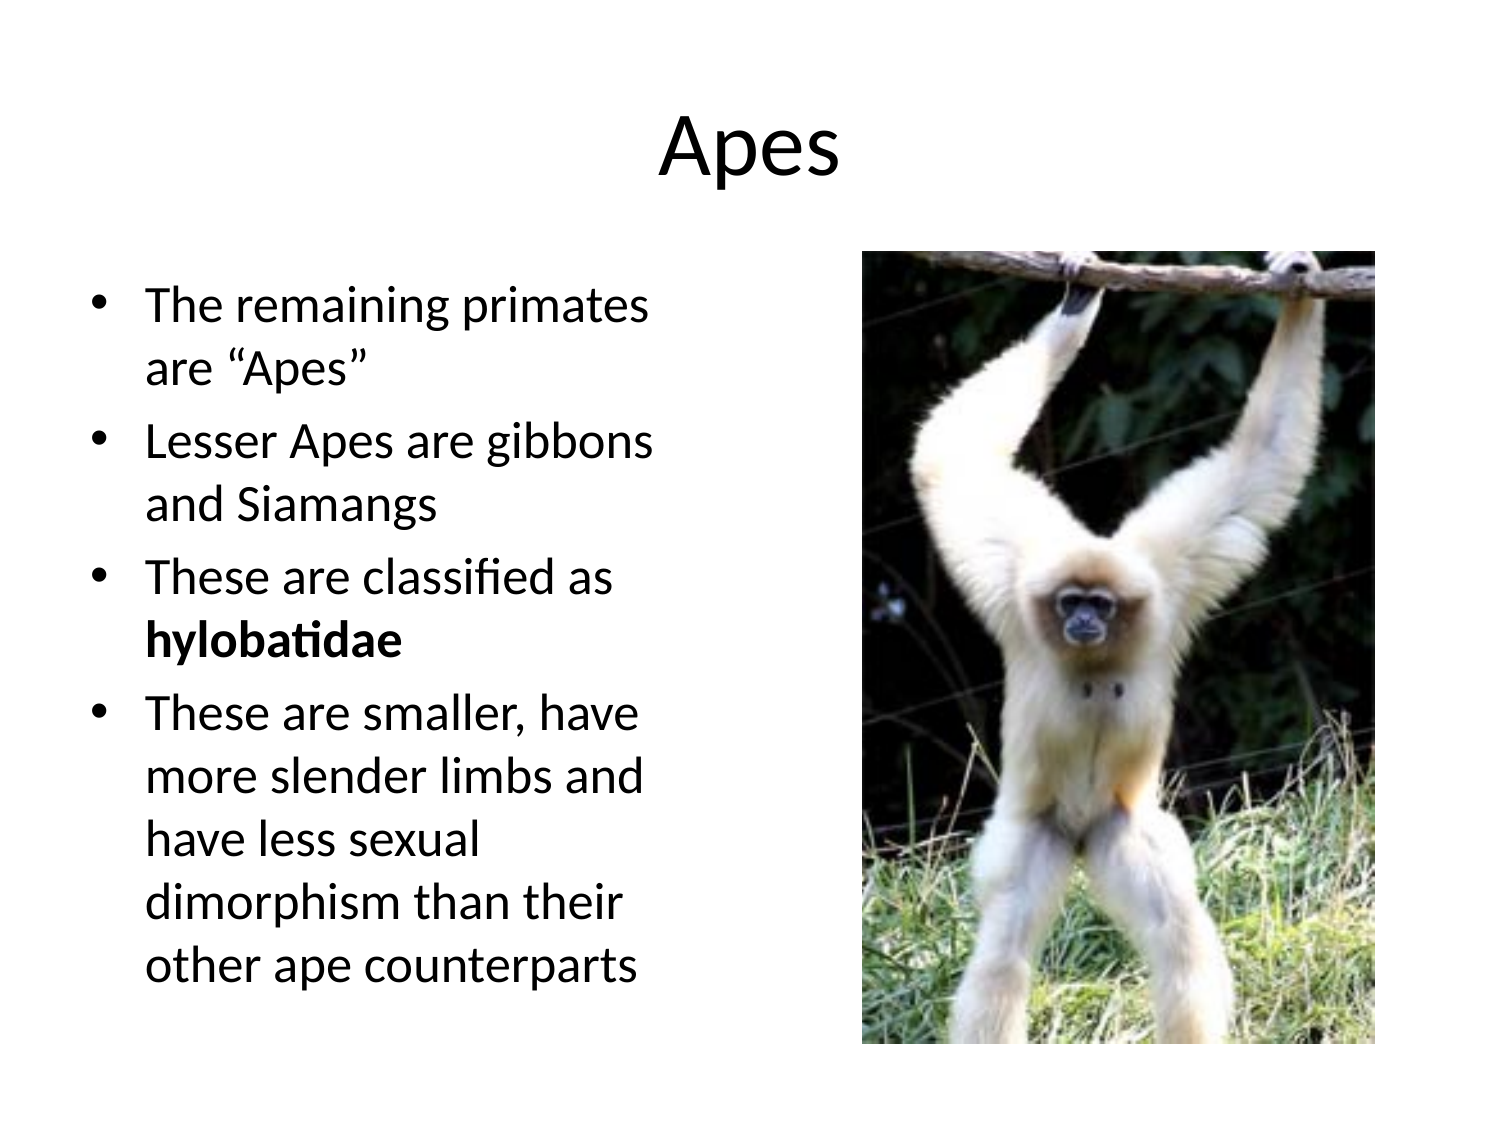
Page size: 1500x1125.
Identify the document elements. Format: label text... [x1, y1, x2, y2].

list The remaining primates are “Apes” Lesser Apes are gibbons and Siamangs These are classified as hylobatidae These are smaller, have more slender limbs and have less sexual dimorphism than their other ape counterparts [75, 262, 738, 1005]
title Apes [75, 45, 1425, 233]
picture [862, 251, 1376, 1044]
